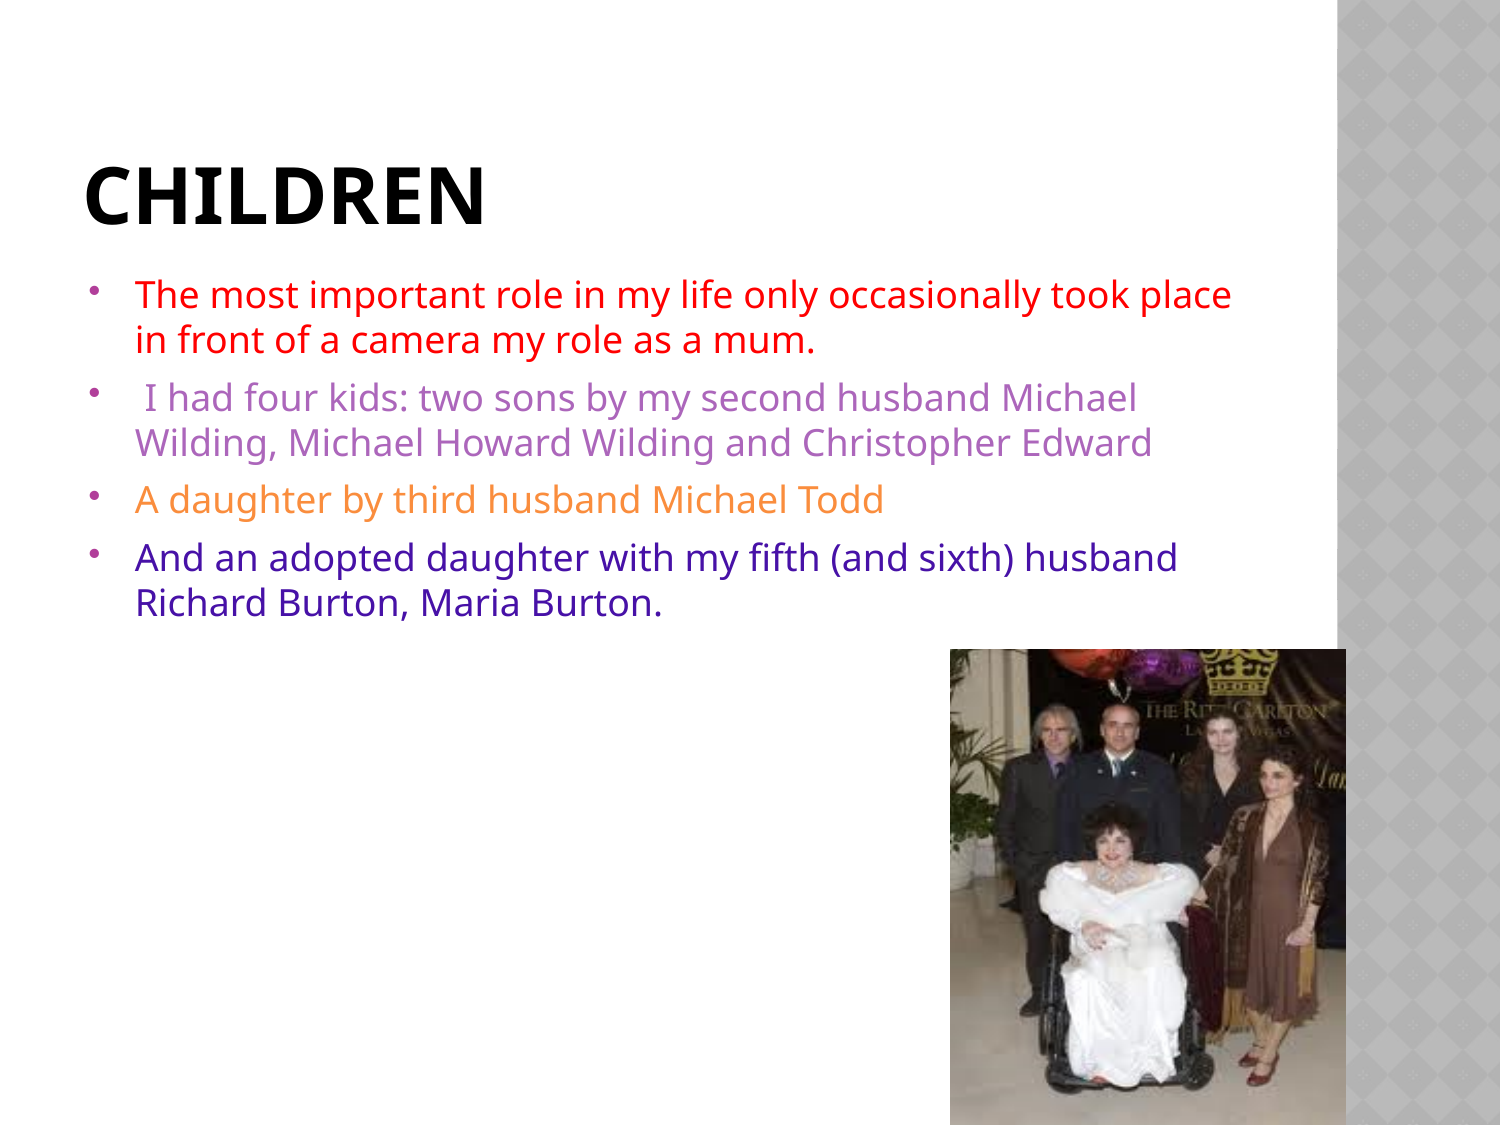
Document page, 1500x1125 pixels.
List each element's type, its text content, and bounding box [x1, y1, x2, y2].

picture [950, 648, 1346, 1125]
title Children [75, 52, 1263, 240]
list The most important role in my life only occasionally took place in front of a camera my role as a mum. I had four kids: two sons by my second husband Michael Wilding, Michael Howard Wilding and Christopher Edward A daughter by third husband Michael Todd And an adopted daughter with my fifth (and sixth) husband Richard Burton, Maria Burton. [75, 264, 1263, 1059]
